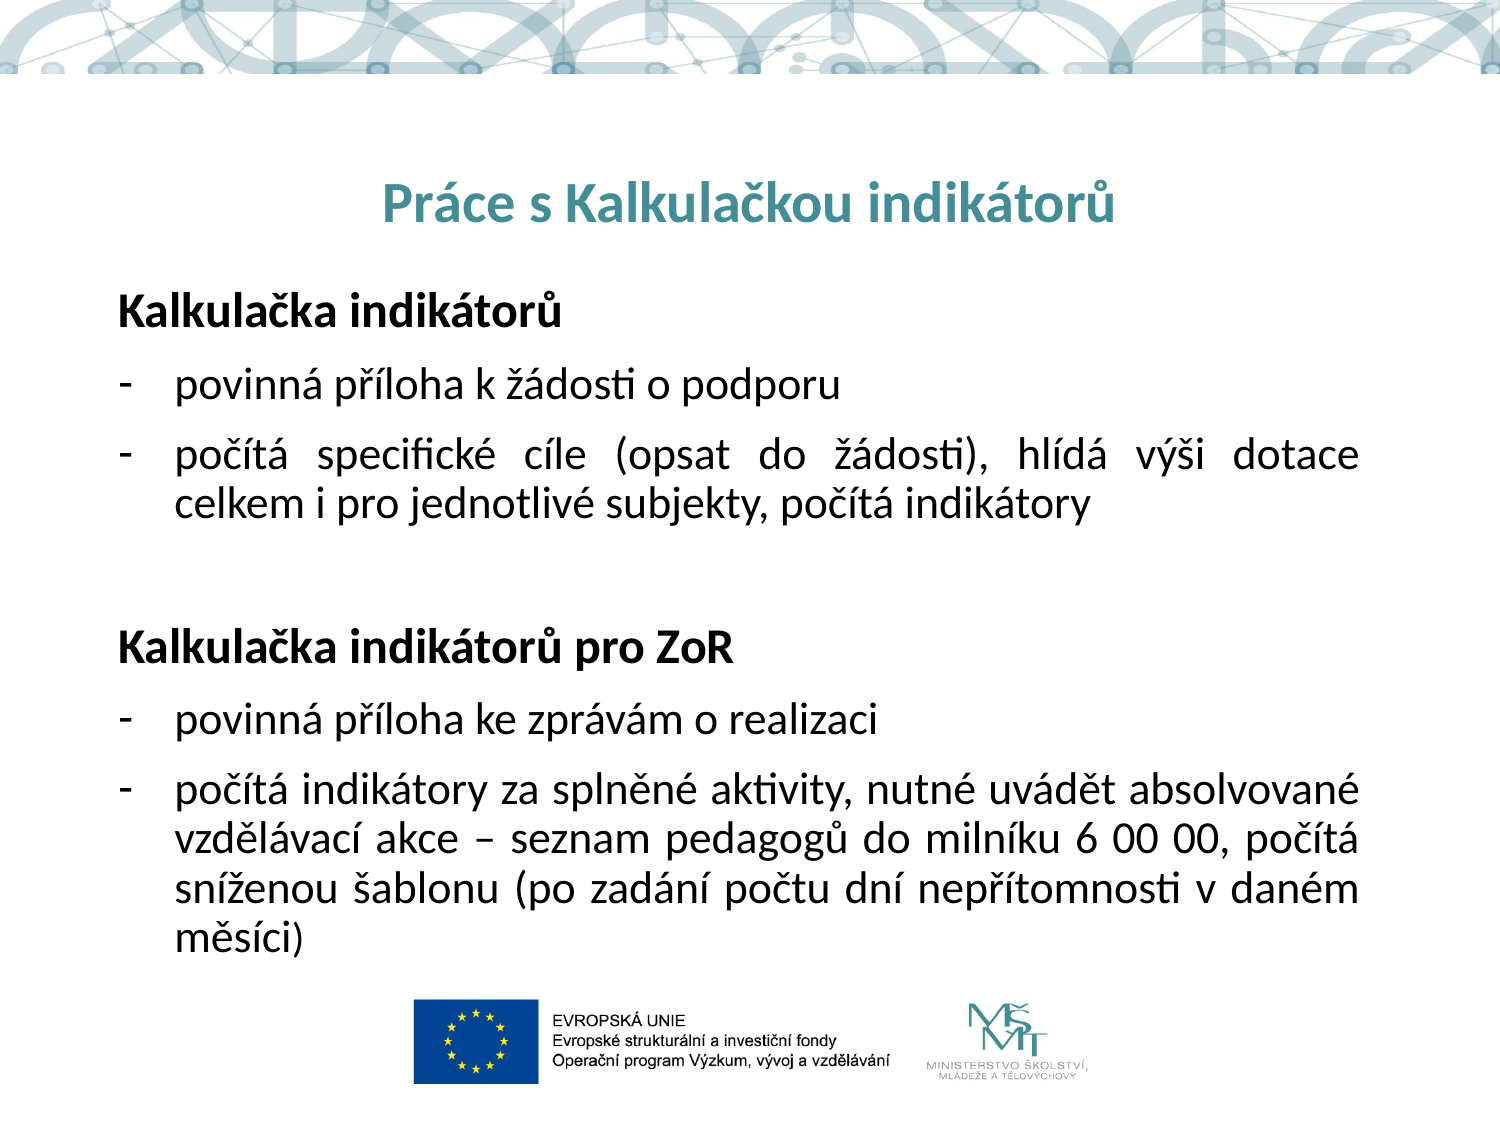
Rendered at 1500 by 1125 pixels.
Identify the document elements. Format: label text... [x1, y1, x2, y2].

picture [0, 0, 1500, 74]
list Kalkulačka indikátorů povinná příloha k žádosti o podporu počítá specifické cíle (opsat do žádosti), hlídá výši dotace celkem i pro jednotlivé subjekty, počítá indikátory Kalkulačka indikátorů pro ZoR povinná příloha ke zprávám o realizaci počítá indikátory za splněné aktivity, nutné uvádět absolvované vzdělávací akce – seznam pedagogů do milníku 6 00 00, počítá sníženou šablonu (po zadání počtu dní nepřítomnosti v daném měsíci) [103, 277, 1376, 1011]
picture [371, 1011, 1129, 1125]
title Práce s Kalkulačkou indikátorů [103, 129, 1397, 278]
